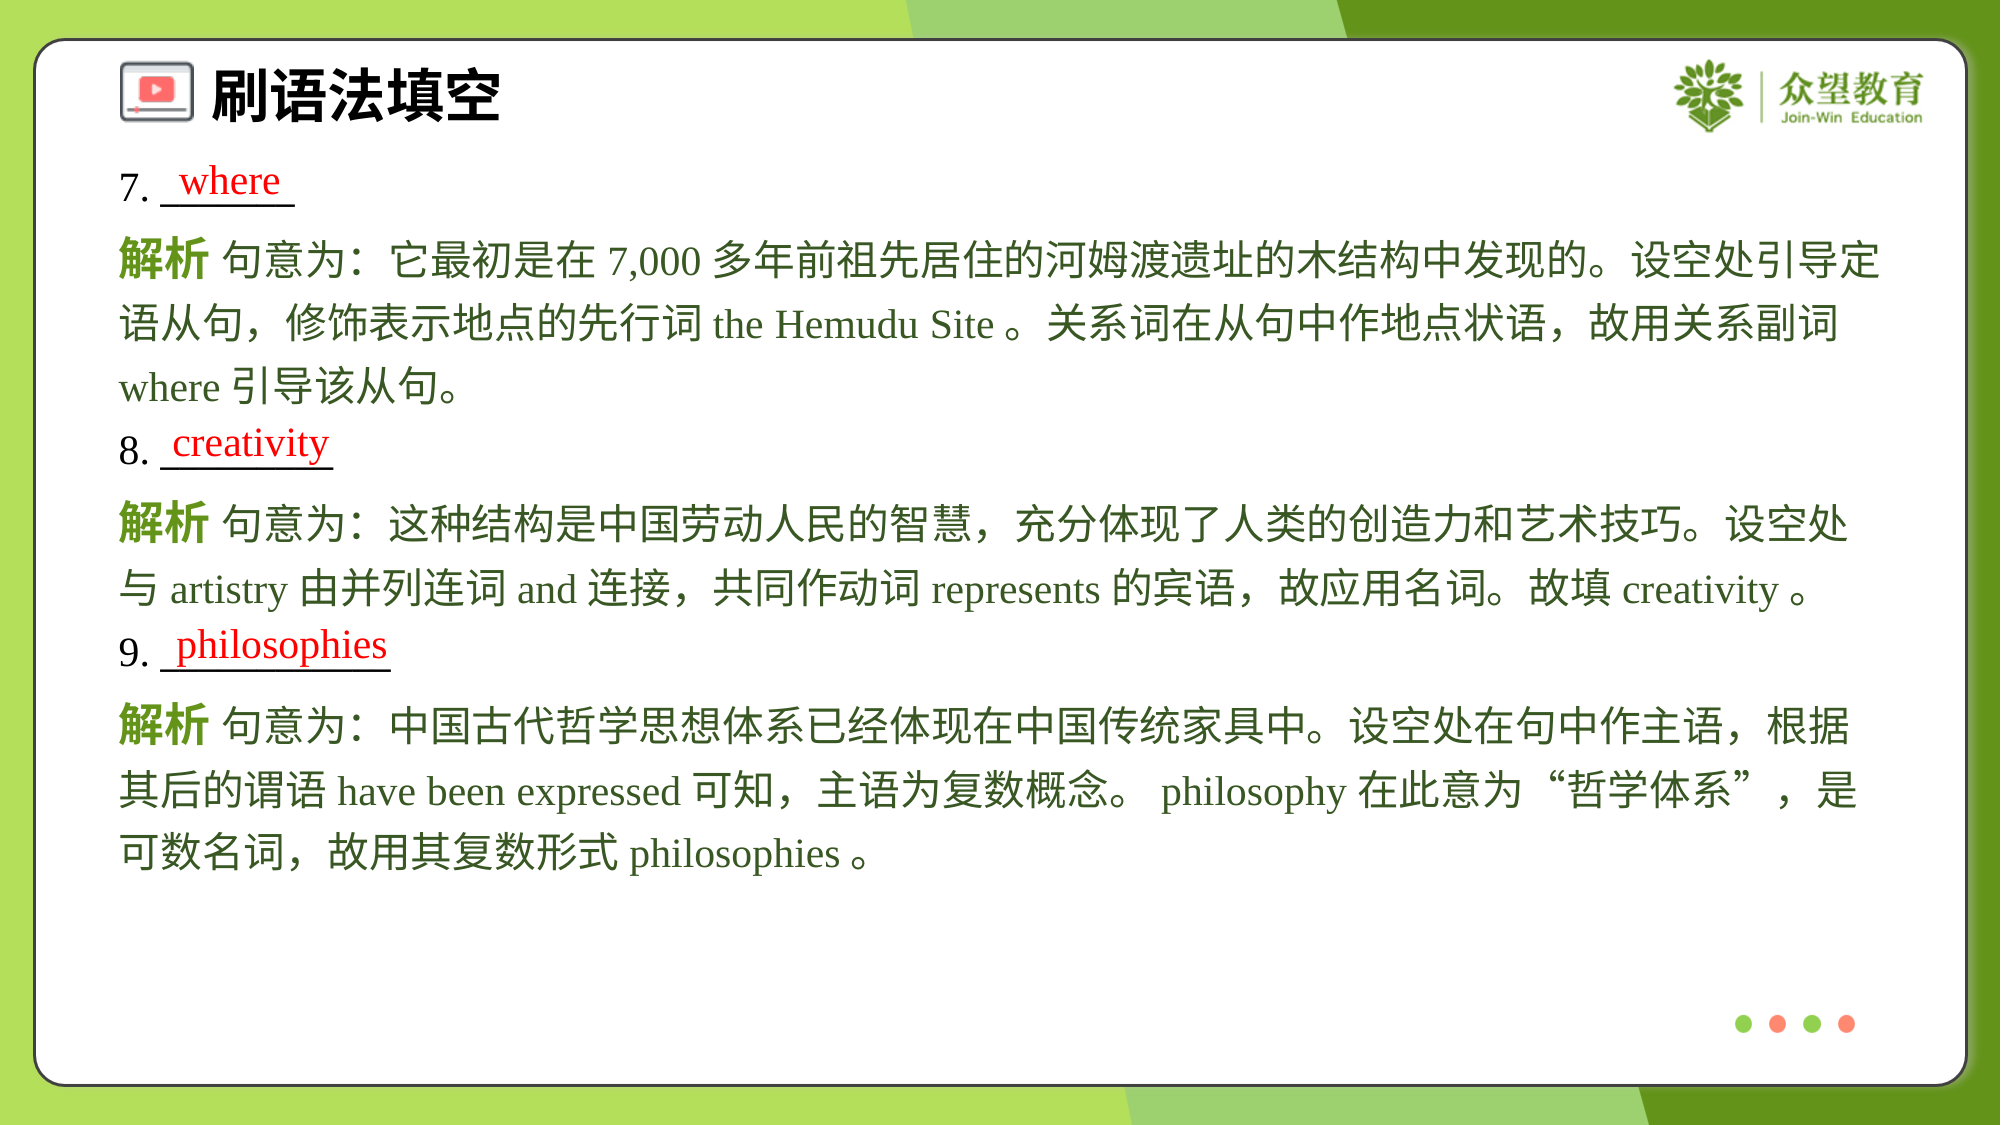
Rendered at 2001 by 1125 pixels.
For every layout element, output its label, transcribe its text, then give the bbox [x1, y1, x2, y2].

picture [0, 0, 2000, 1125]
text_box 7. _______ [118, 146, 1883, 204]
text_box 8. _________ [118, 410, 1883, 468]
text_box 解析 句意为：中国古代哲学思想体系已经体现在中国传统家具中。设空处在句中作主语，根据其后的谓语have been expressed可知，主语为复数概念。philosophy在此意为“哲学体系”，是可数名词，故用其复数形式philosophies。 [118, 682, 1883, 872]
text_box 解析 句意为：它最初是在7,000多年前祖先居住的河姆渡遗址的木结构中发现的。设空处引导定语从句，修饰表示地点的先行词the Hemudu Site。关系词在从句中作地点状语，故用关系副词where引导该从句。 [118, 215, 1883, 405]
text_box where [174, 140, 286, 199]
text_box creativity [167, 402, 335, 460]
text_box 解析 句意为：这种结构是中国劳动人民的智慧，充分体现了人类的创造力和艺术技巧。设空处与artistry由并列连词and连接，共同作动词represents的宾语，故应用名词。故填creativity。 [118, 480, 1883, 607]
text_box philosophies [172, 604, 392, 663]
text_box 9. ____________ [118, 612, 1883, 670]
